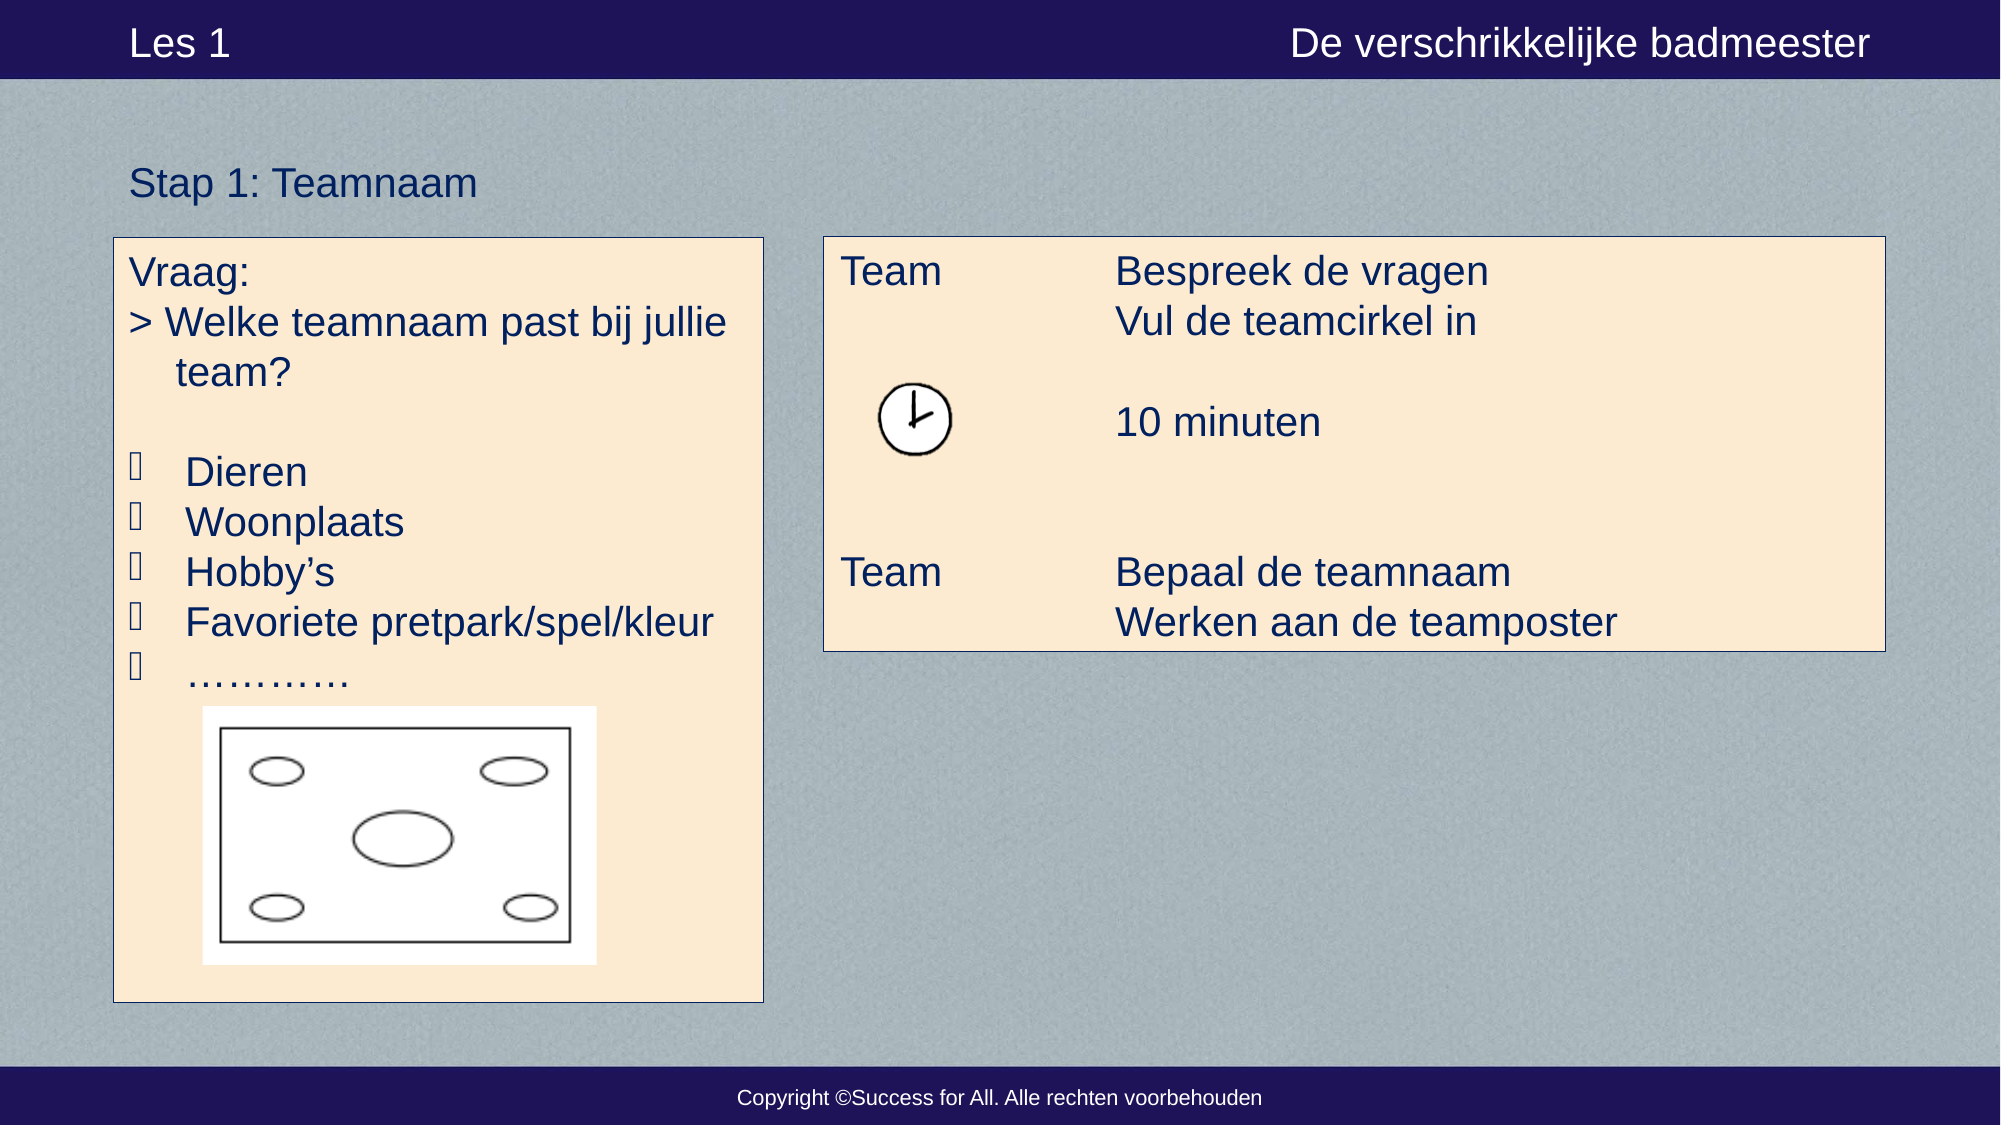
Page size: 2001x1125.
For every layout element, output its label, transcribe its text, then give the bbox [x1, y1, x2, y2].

text_box Stap 1: Teamnaam [113, 148, 1635, 214]
text_box Vraag: > Welke teamnaam past bij jullie team? Dieren Woonplaats Hobby’s Favoriete pretpark/spel/kleur ………… [113, 237, 764, 1003]
picture [0, 0, 2001, 1125]
text_box Team Bespreek de vragen Vul de teamcirkel in 10 minuten Team Bepaal de teamnaam Werken aan de teamposter [823, 236, 1886, 652]
text_box Copyright ©Success for All. Alle rechten voorbehouden [0, 1076, 2000, 1125]
text_box De verschrikkelijke badmeester [999, 8, 1886, 73]
text_box Les 1 [114, 8, 354, 73]
